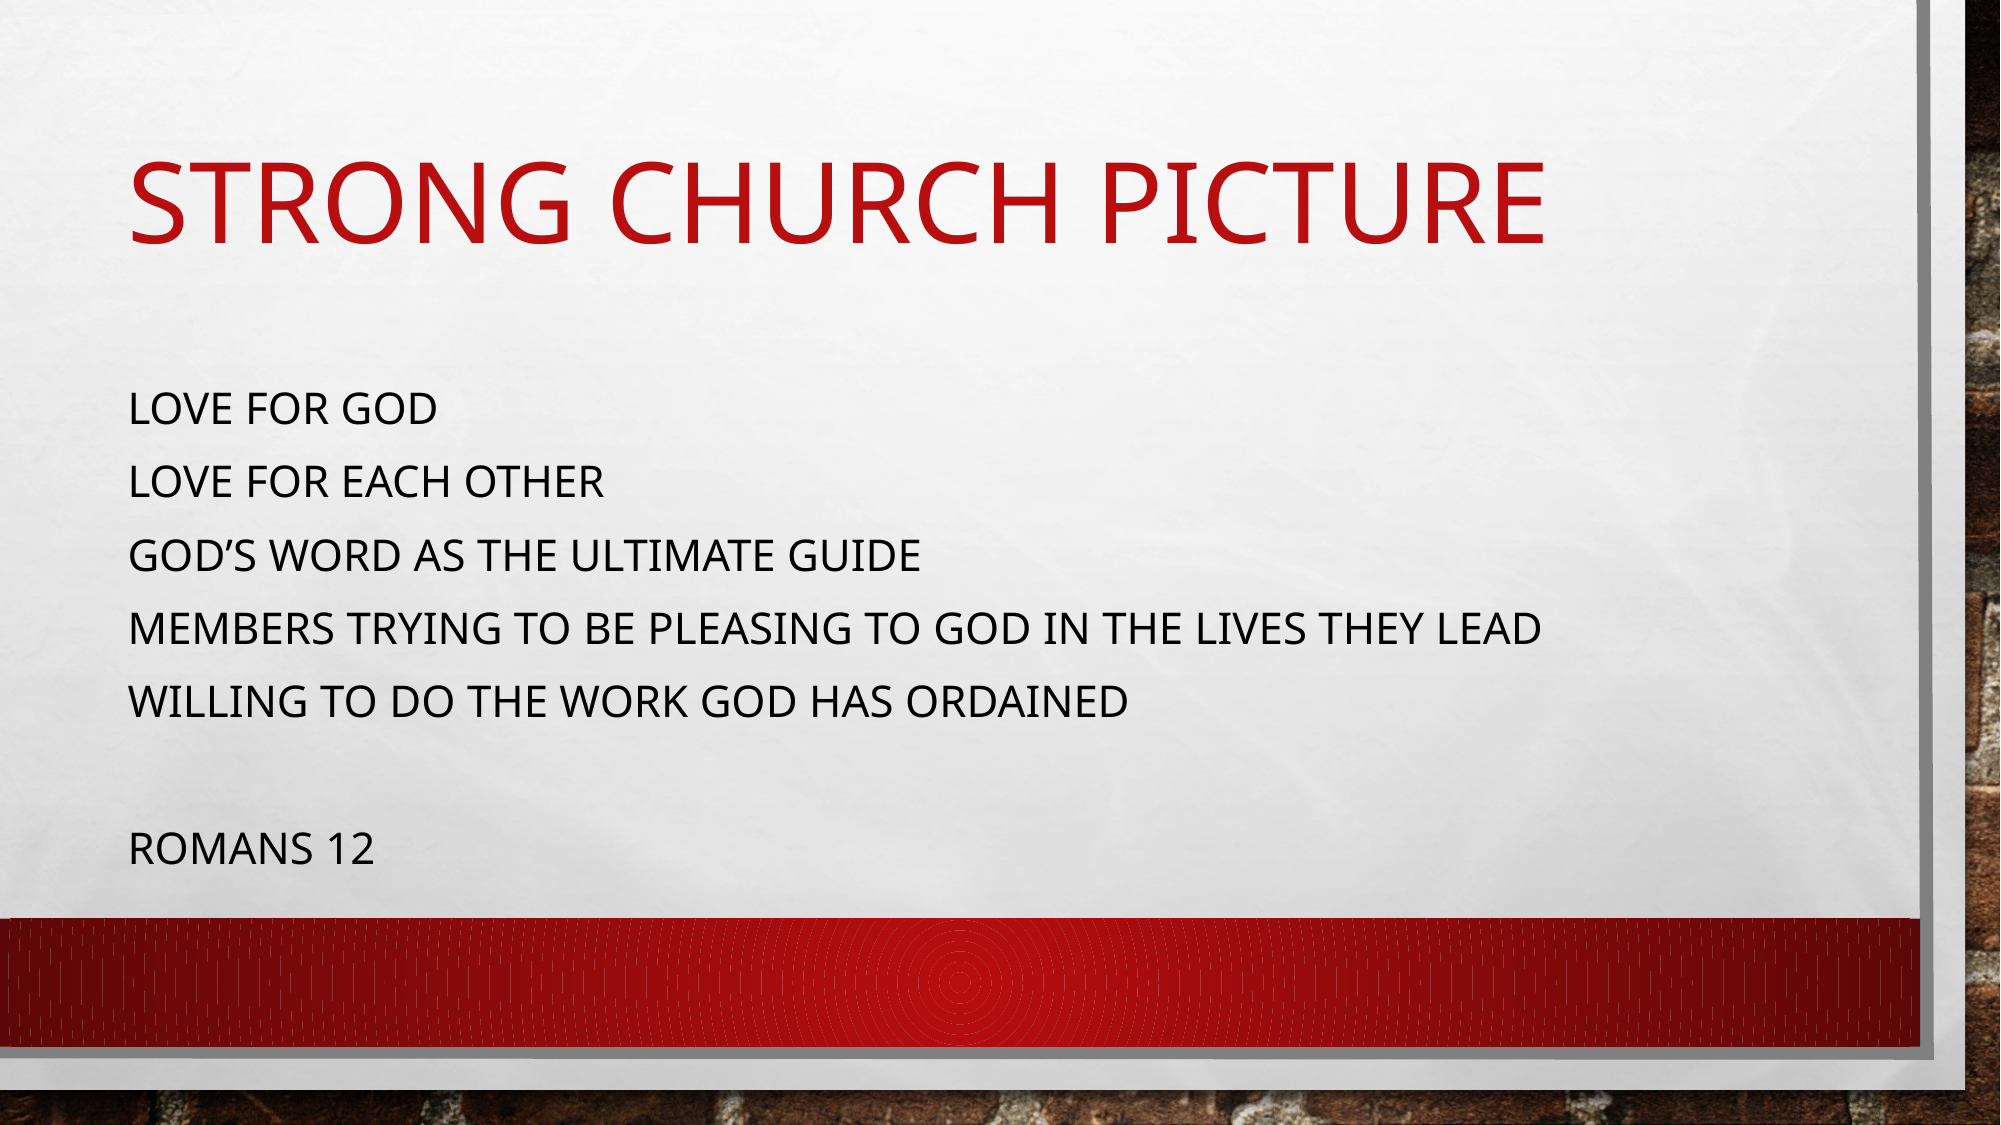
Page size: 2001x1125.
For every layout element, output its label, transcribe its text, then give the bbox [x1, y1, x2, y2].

list Love for god Love for each other God’s word as the ultimate guide Members trying to be pleasing to god in the lives they lead Willing to do the work god has ordained Romans 12 [112, 286, 1818, 882]
title Strong church picture [112, 112, 1818, 286]
picture [0, 0, 2000, 1125]
